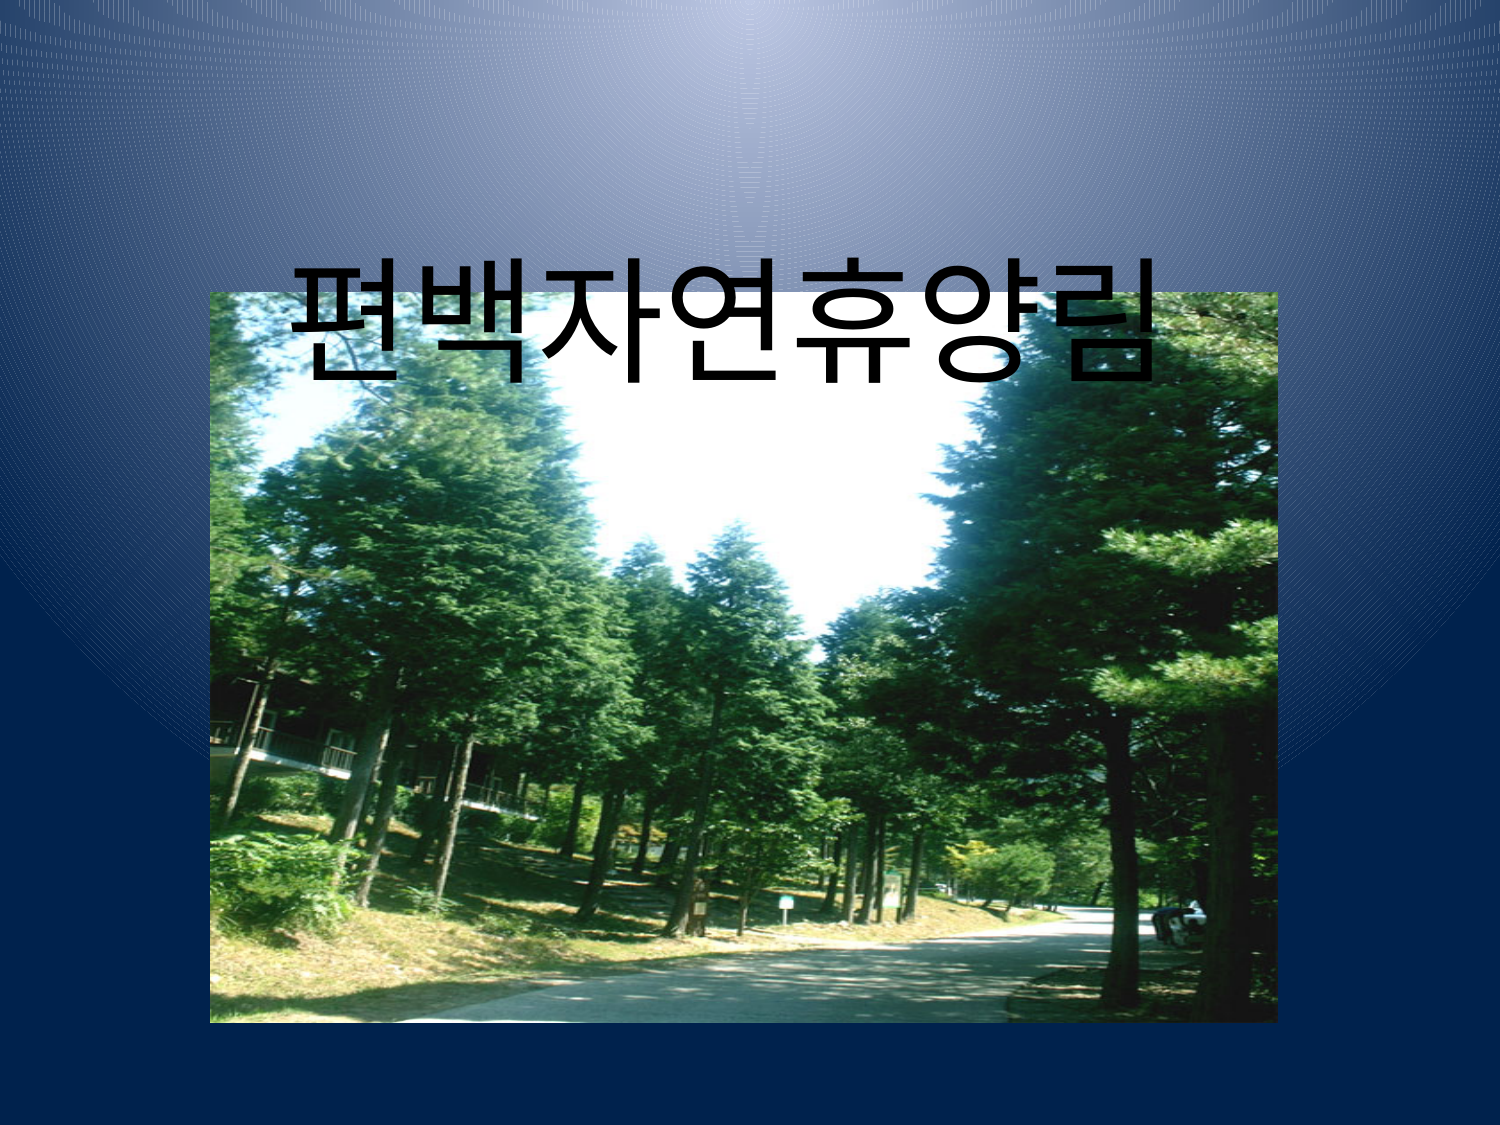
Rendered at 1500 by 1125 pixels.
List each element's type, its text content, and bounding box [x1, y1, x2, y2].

picture [210, 292, 1278, 1023]
text_box 편백자연휴양림 [269, 117, 1207, 291]
